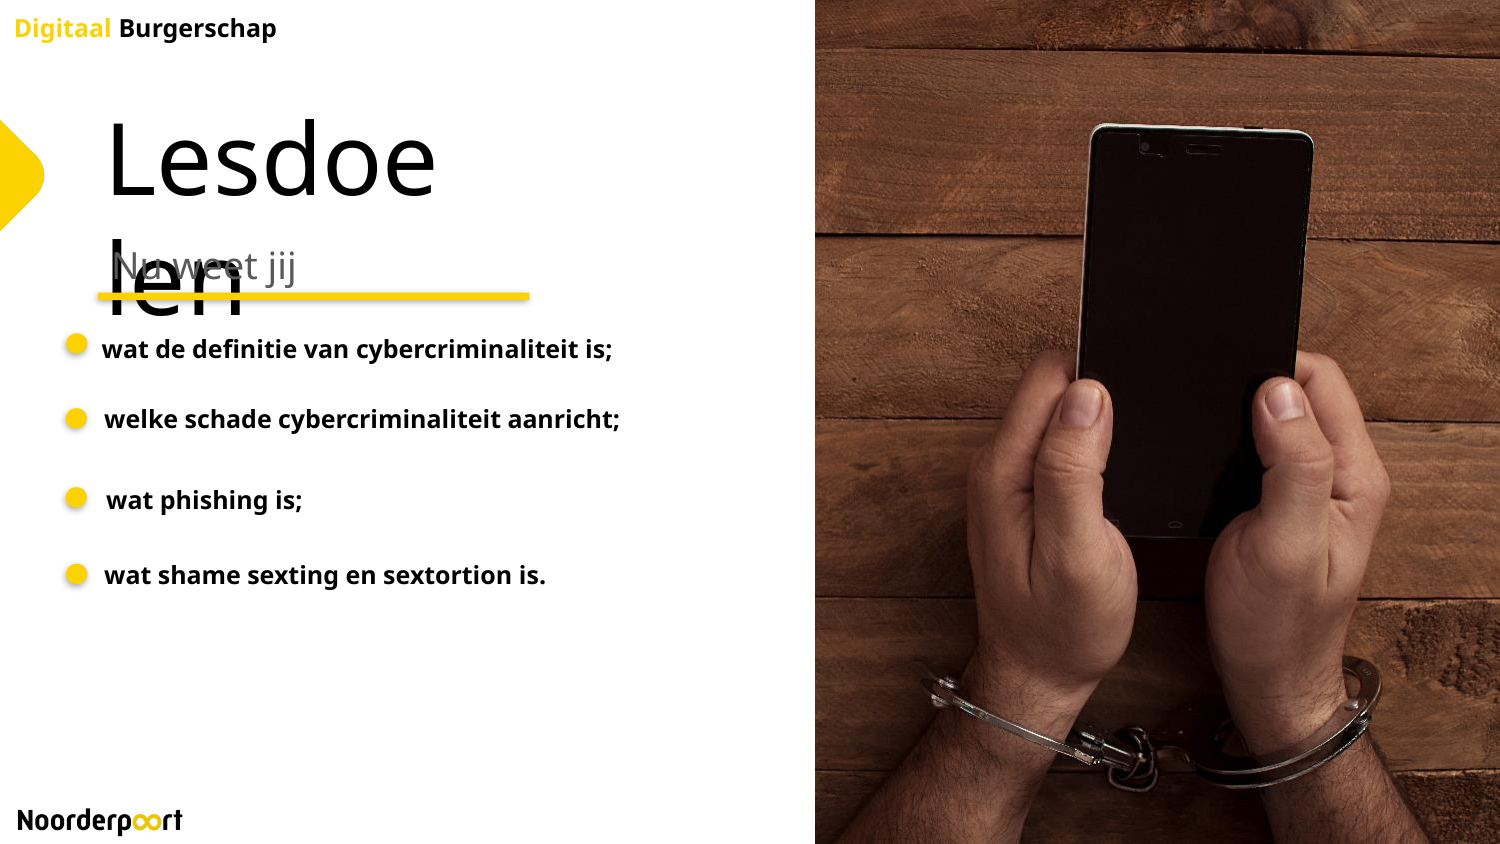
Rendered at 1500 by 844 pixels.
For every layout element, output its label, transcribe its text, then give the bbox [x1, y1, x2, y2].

text_box wat phishing is; [91, 462, 810, 522]
text_box Digitaal Burgerschap [0, 4, 314, 50]
text_box wat shame sexting en sextortion is. [89, 536, 810, 597]
text_box [97, 292, 530, 301]
text_box welke schade cybercriminaliteit aanricht; [89, 381, 810, 442]
text_box [65, 332, 89, 355]
text_box Nu weet jij [96, 234, 515, 295]
text_box wat de definitie van cybercriminaliteit is; [86, 311, 772, 371]
text_box [65, 562, 89, 585]
text_box [0, 99, 47, 215]
picture [16, 807, 183, 838]
text_box [65, 486, 88, 509]
picture [815, 0, 1500, 844]
text_box [0, 119, 45, 232]
text_box [65, 407, 88, 430]
text_box Lesdoelen [89, 87, 469, 311]
